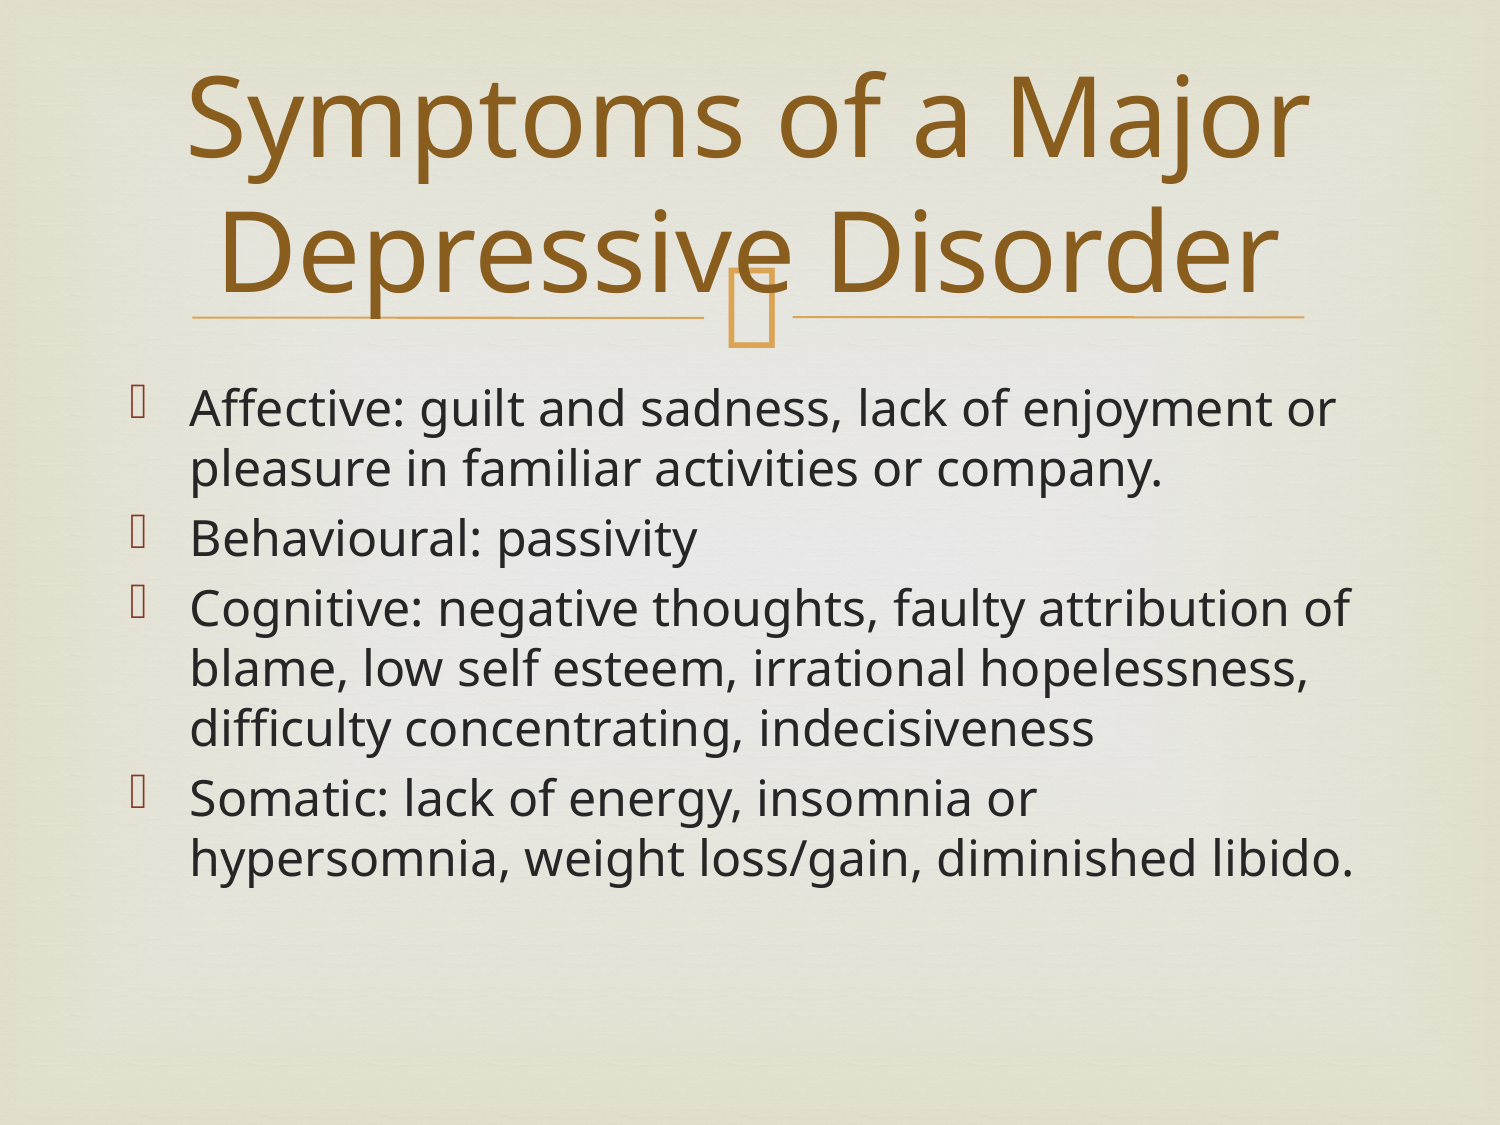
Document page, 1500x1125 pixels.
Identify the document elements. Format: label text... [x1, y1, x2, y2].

title Symptoms of a Major Depressive Disorder [112, 93, 1386, 267]
list Affective: guilt and sadness, lack of enjoyment or pleasure in familiar activities or company. Behavioural: passivity Cognitive: negative thoughts, faulty attribution of blame, low self esteem, irrational hopelessness, difficulty concentrating, indecisiveness Somatic: lack of energy, insomnia or hypersomnia, weight loss/gain, diminished libido. [114, 368, 1386, 1005]
